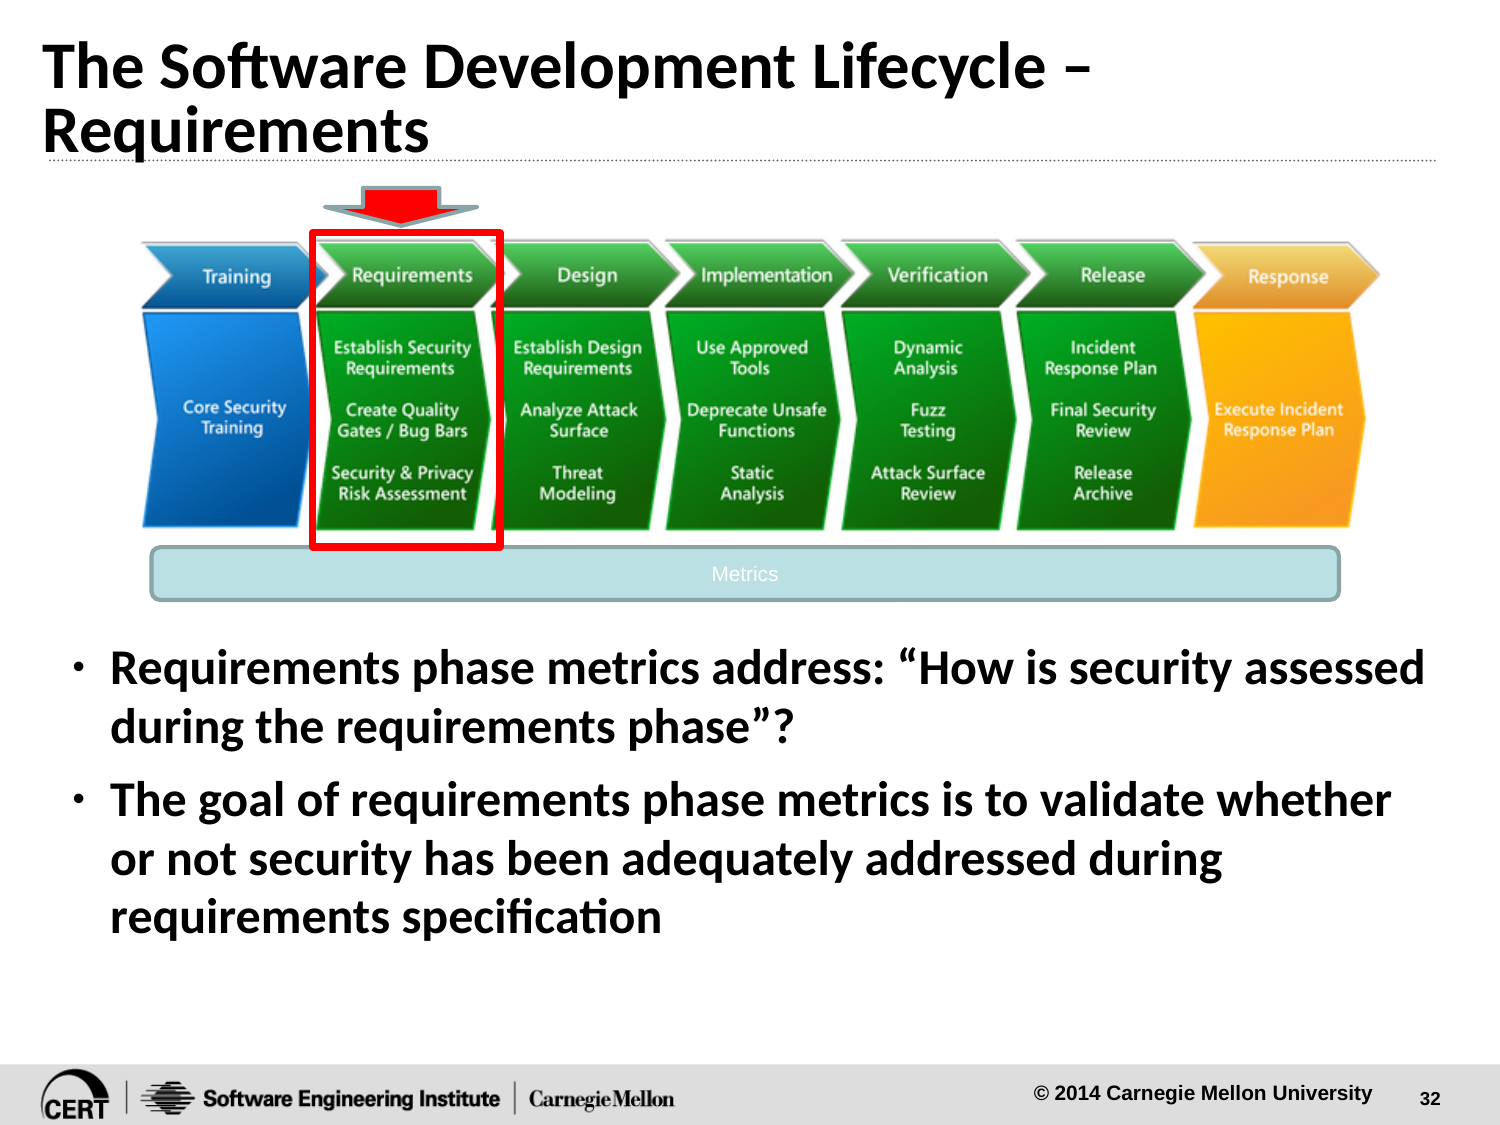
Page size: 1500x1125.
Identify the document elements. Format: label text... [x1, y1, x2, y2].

picture [24, 1065, 688, 1125]
title The Software Development Lifecycle – Requirements [42, 37, 1434, 155]
text_box [322, 185, 480, 218]
list Requirements phase metrics address: “How is security assessed during the requirements phase”? The goal of requirements phase metrics is to validate whether or not security has been adequately addressed during requirements specification [72, 636, 1443, 1026]
picture [99, 220, 1391, 543]
text_box Metrics [149, 551, 1342, 603]
